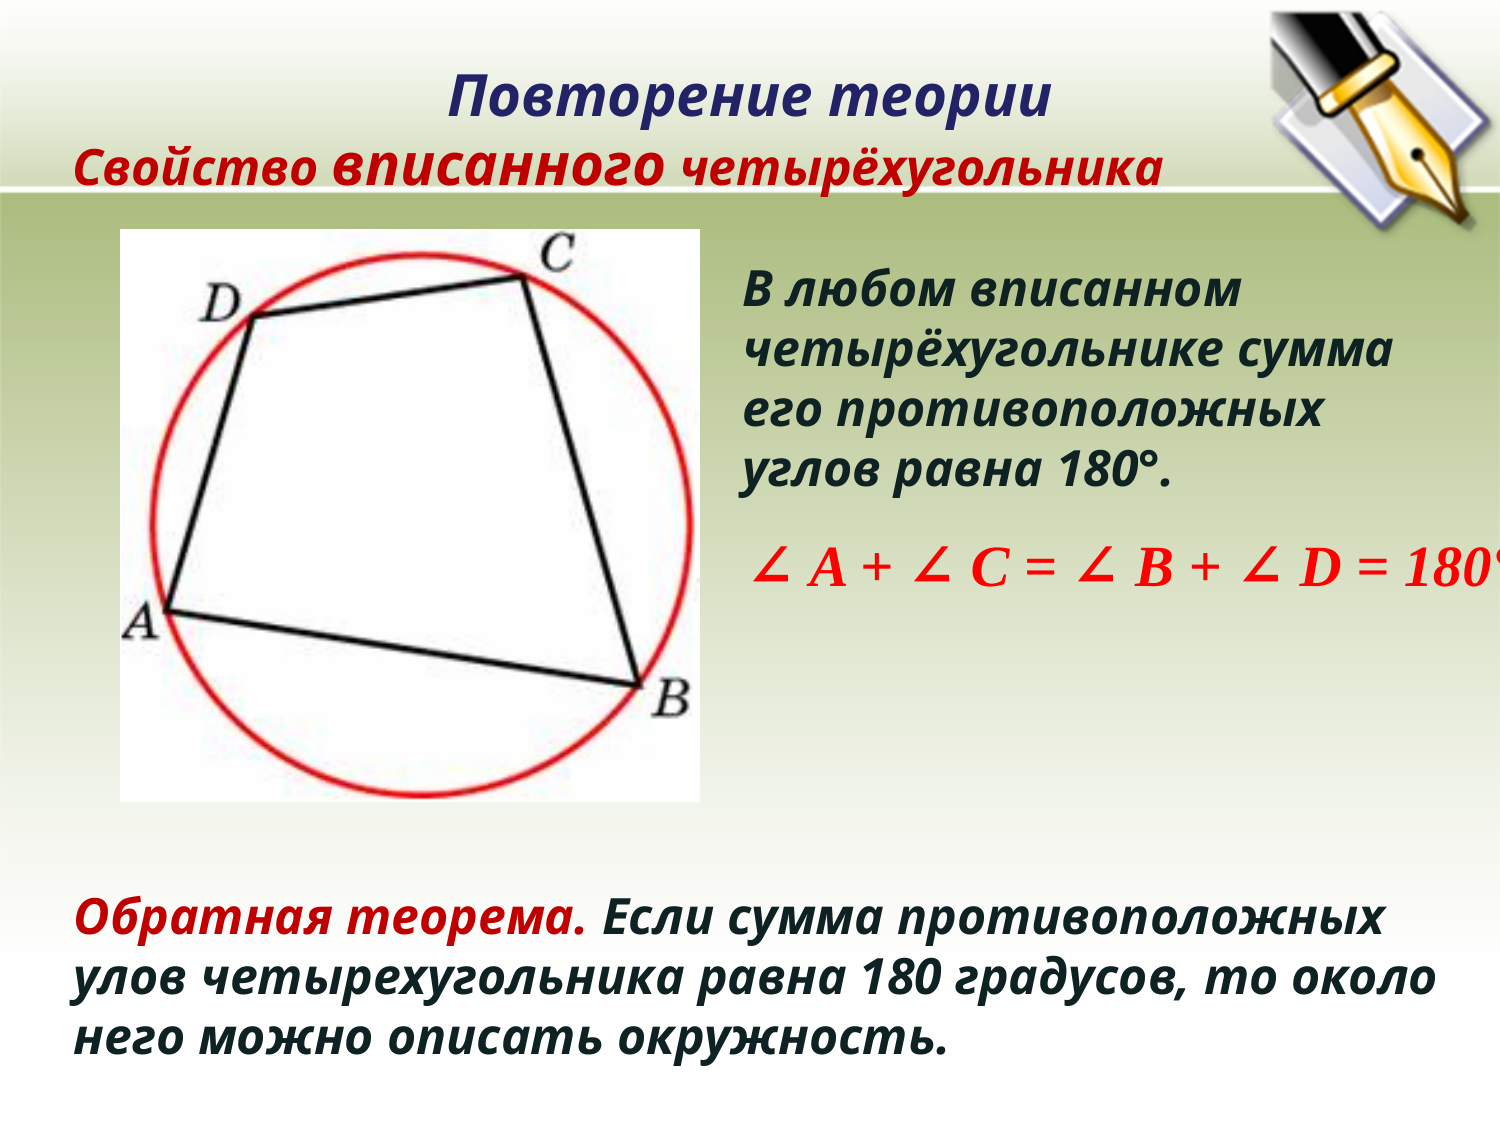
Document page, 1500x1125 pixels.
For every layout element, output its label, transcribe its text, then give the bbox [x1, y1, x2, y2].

text_box Свойство вписанного четырёхугольника [57, 119, 1346, 205]
picture [0, 0, 1500, 1125]
text_box В любом вписанном четырёхугольнике сумма его противоположных углов равна 180°. [728, 248, 1464, 504]
text_box Повторение теории [88, 45, 1412, 136]
text_box Обратная теорема. Если сумма противоположных улов четырехугольника равна 180 градусов, то около него можно описать окружность. [58, 876, 1500, 1122]
text_box ∠ A + ∠ C = ∠ B + ∠ D = 180° [731, 520, 1500, 606]
